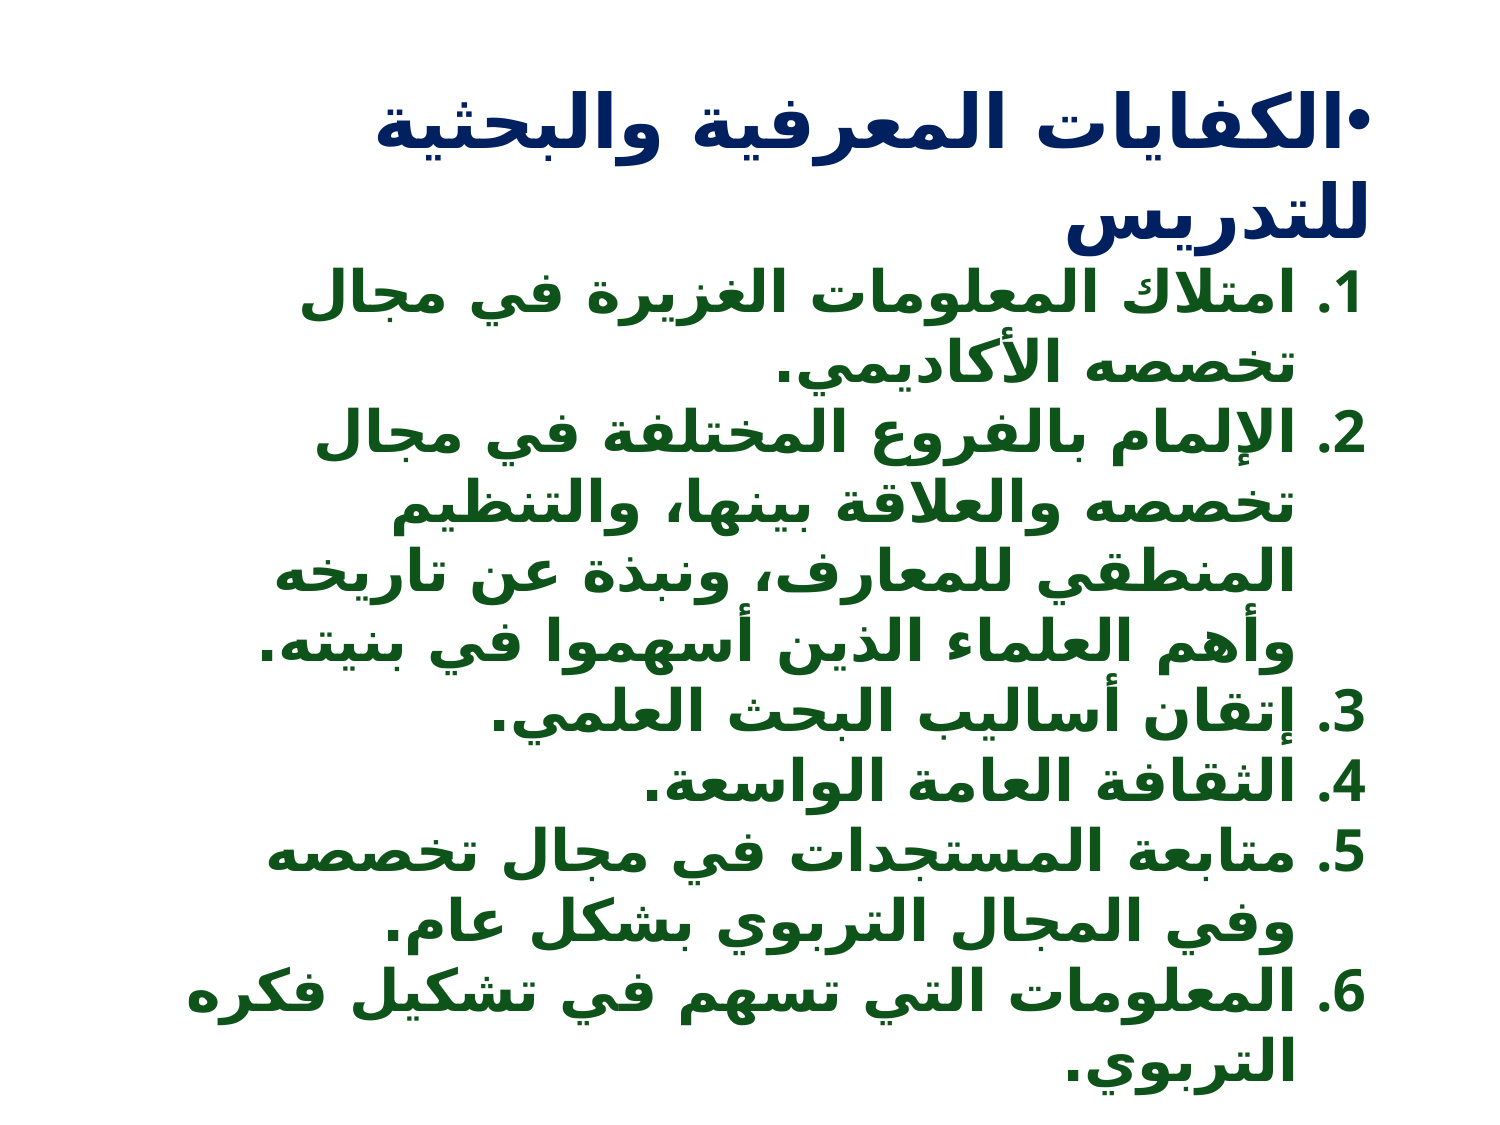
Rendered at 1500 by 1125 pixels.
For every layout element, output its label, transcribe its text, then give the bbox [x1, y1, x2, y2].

text_box الكفايات المعرفية والبحثية للتدريس امتلاك المعلومات الغزيرة في مجال تخصصه الأكاديمي. الإلمام بالفروع المختلفة في مجال تخصصه والعلاقة بينها، والتنظيم المنطقي للمعارف، ونبذة عن تاريخه وأهم العلماء الذين أسهموا في بنيته. إتقان أساليب البحث العلمي. الثقافة العامة الواسعة. متابعة المستجدات في مجال تخصصه وفي المجال التربوي بشكل عام. المعلومات التي تسهم في تشكيل فكره التربوي. [100, 66, 1388, 1125]
